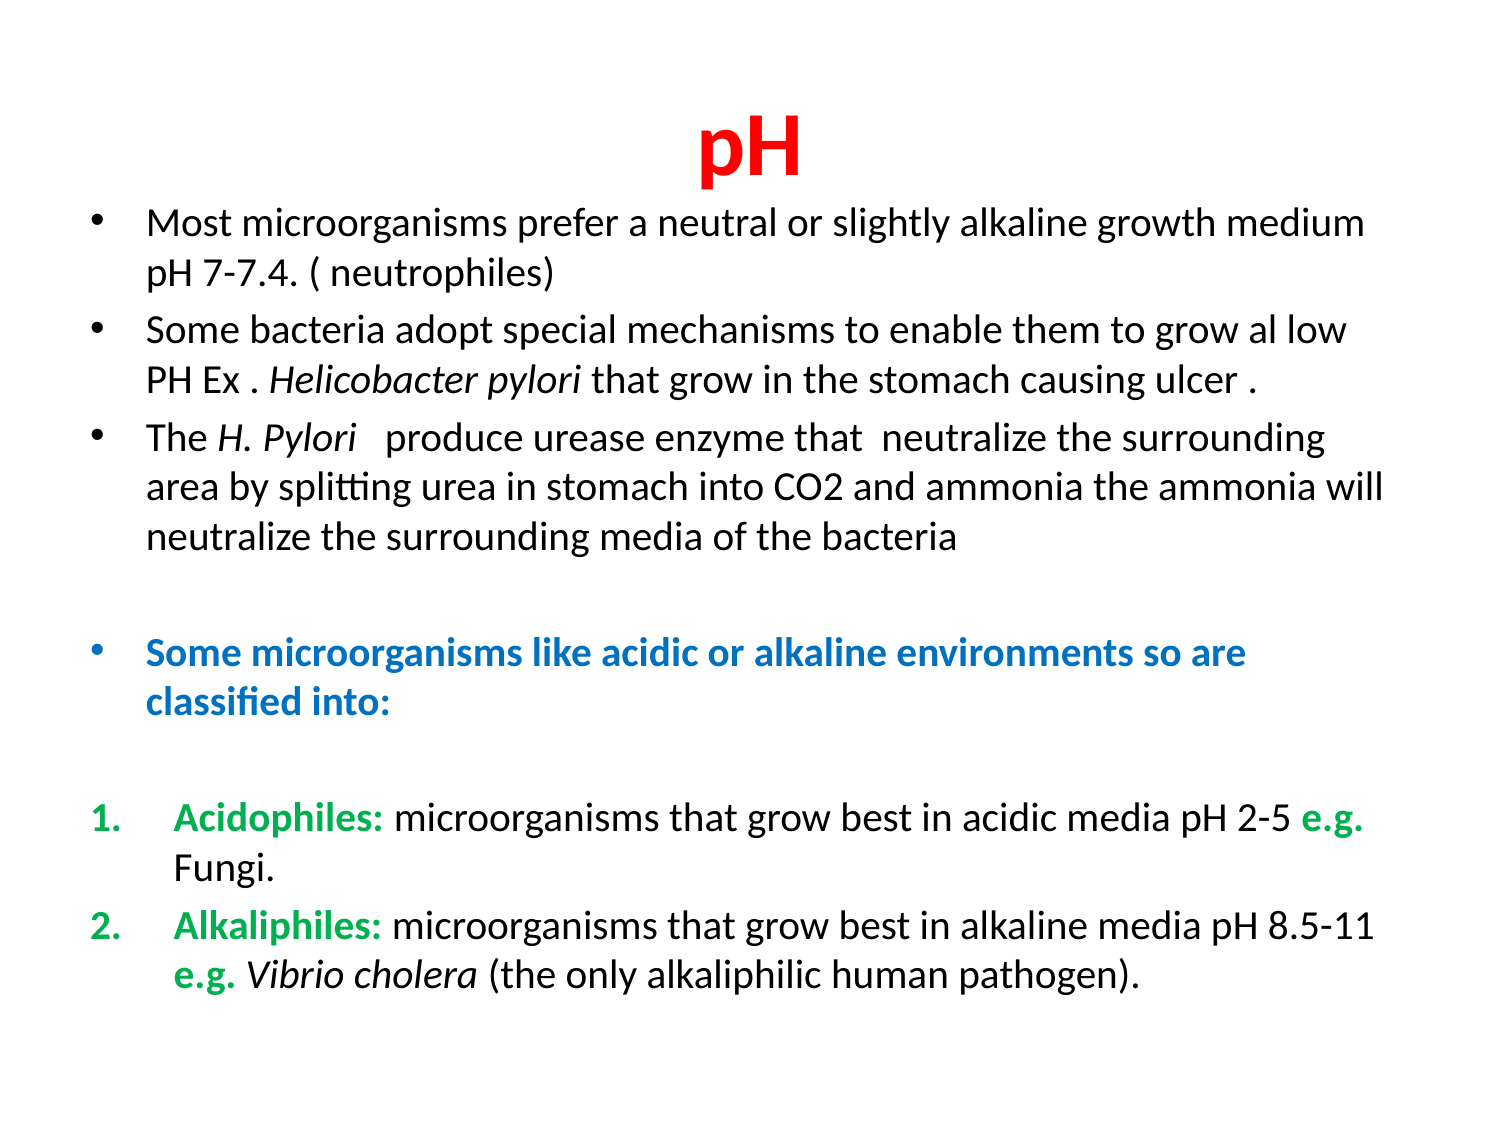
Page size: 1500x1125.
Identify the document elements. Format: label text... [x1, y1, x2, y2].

title pH [75, 45, 1425, 233]
list Most microorganisms prefer a neutral or slightly alkaline growth medium pH 7-7.4. ( neutrophiles) Some bacteria adopt special mechanisms to enable them to grow al low PH Ex . Helicobacter pylori that grow in the stomach causing ulcer . The H. Pylori produce urease enzyme that neutralize the surrounding area by splitting urea in stomach into CO2 and ammonia the ammonia will neutralize the surrounding media of the bacteria Some microorganisms like acidic or alkaline environments so are classified into: Acidophiles: microorganisms that grow best in acidic media pH 2-5 e.g. Fungi. Alkaliphiles: microorganisms that grow best in alkaline media pH 8.5-11 e.g. Vibrio cholera (the only alkaliphilic human pathogen). [75, 187, 1418, 1005]
